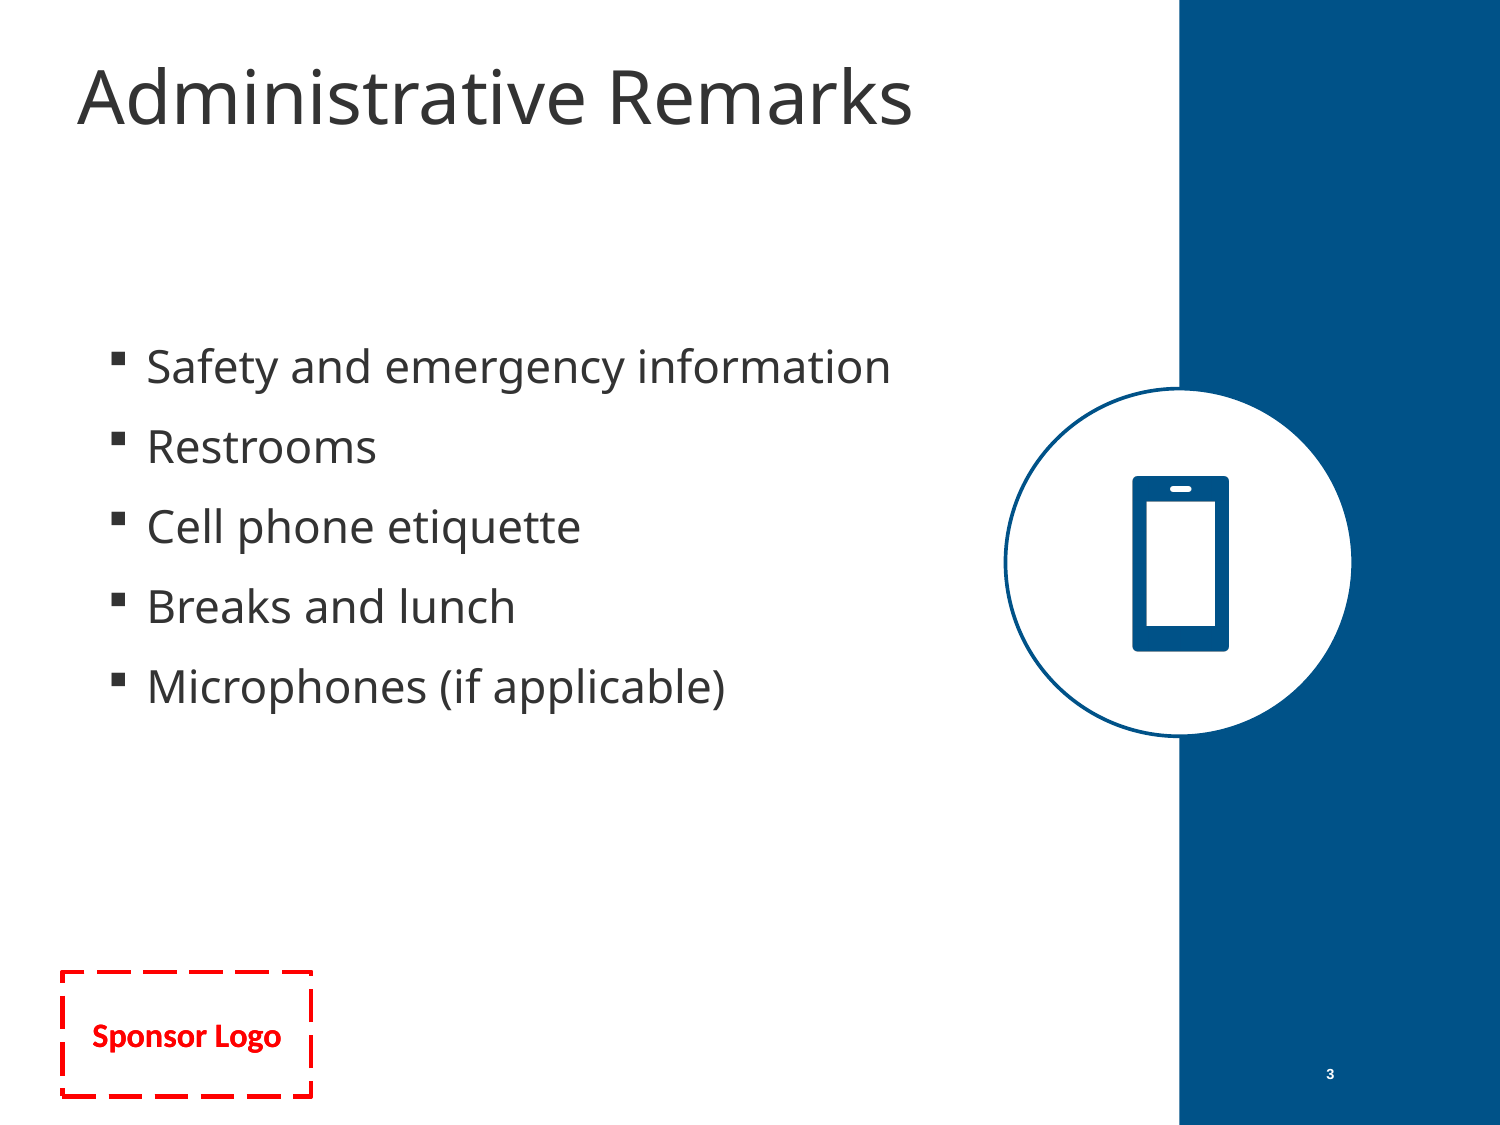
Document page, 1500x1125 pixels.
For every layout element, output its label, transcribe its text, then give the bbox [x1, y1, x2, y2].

text_box [1177, 0, 1500, 1125]
slide_number 3 [1242, 1052, 1368, 1098]
picture [1086, 469, 1275, 658]
title Administrative Remarks [62, 12, 1045, 176]
text_box [1003, 386, 1356, 739]
list Safety and emergency information Restrooms Cell phone etiquette Breaks and lunch Microphones (if applicable) [92, 312, 919, 738]
